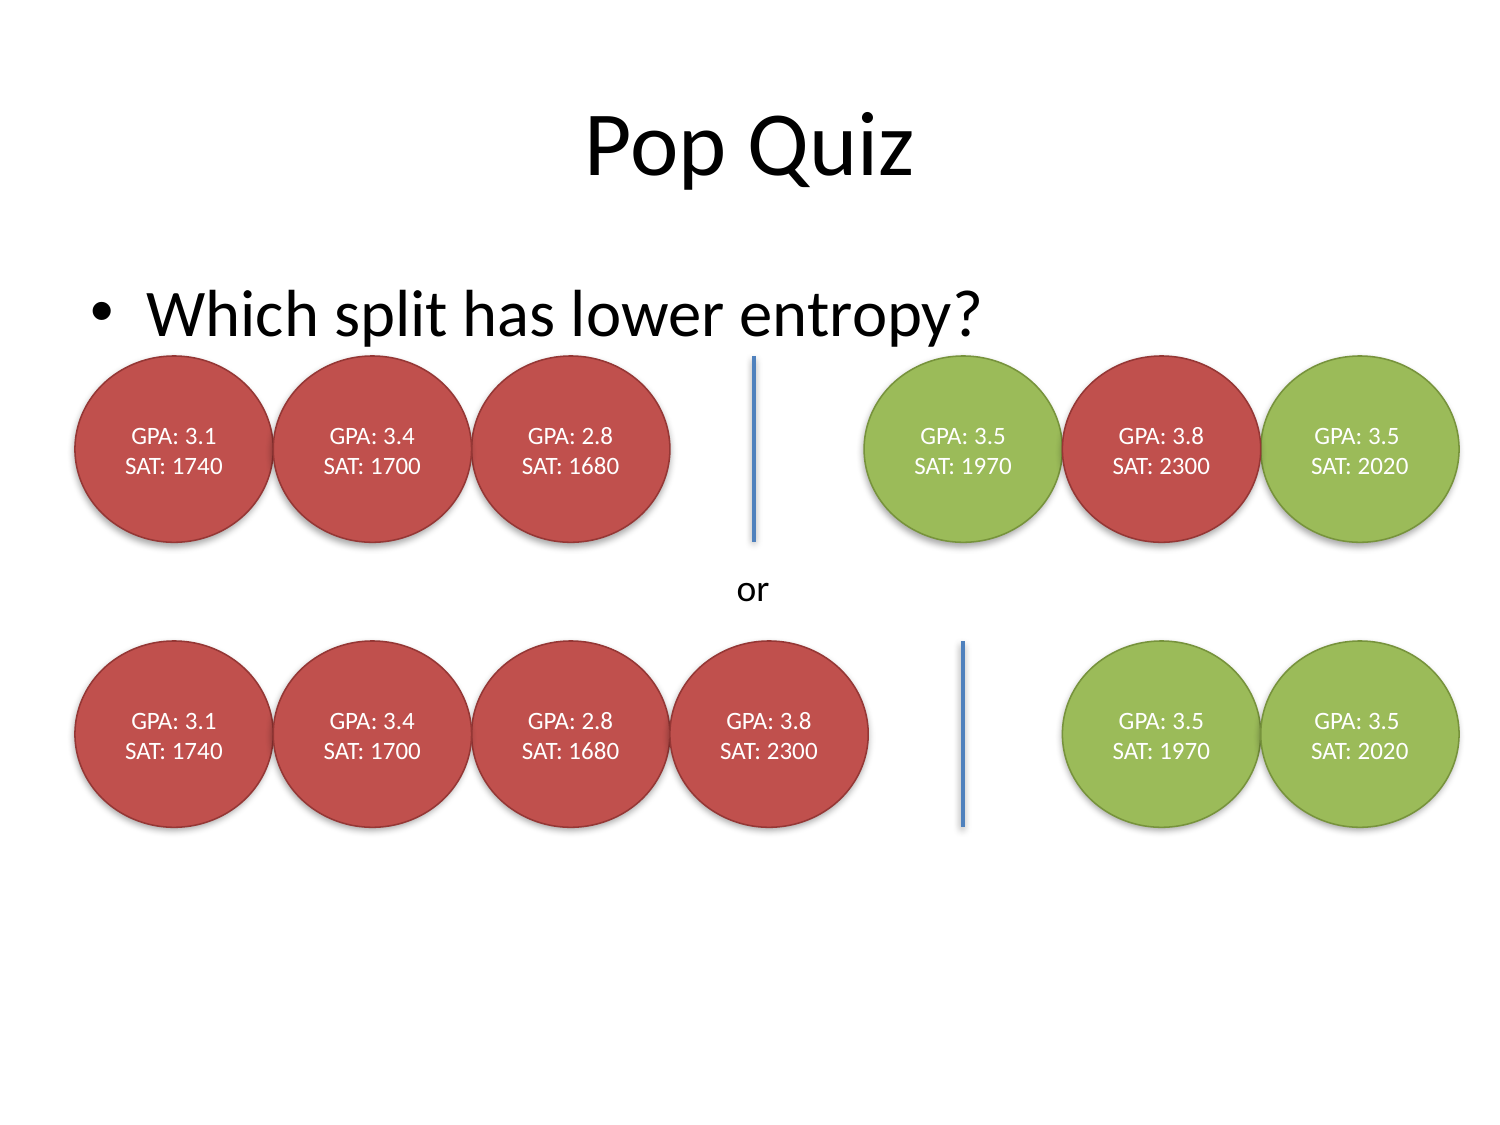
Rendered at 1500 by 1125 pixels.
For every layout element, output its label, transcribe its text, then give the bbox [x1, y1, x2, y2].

text_box or [721, 556, 785, 661]
text_box GPA: 2.8 SAT: 1680 [472, 640, 668, 829]
text_box GPA: 3.8 SAT: 2300 [1061, 355, 1262, 544]
text_box GPA: 3.5 SAT: 2020 [1262, 355, 1460, 544]
text_box GPA: 3.1 SAT: 1740 [74, 640, 271, 829]
text_box GPA: 3.5 SAT: 1970 [1061, 640, 1259, 829]
text_box GPA: 3.4 SAT: 1700 [272, 355, 473, 544]
text_box GPA: 3.4 SAT: 1700 [272, 640, 473, 829]
text_box GPA: 3.5 SAT: 1970 [863, 355, 1061, 544]
title Pop Quiz [75, 45, 1425, 233]
text_box GPA: 3.8 SAT: 2300 [669, 641, 869, 829]
list Which split has lower entropy? [75, 262, 1425, 1005]
text_box GPA: 3.5 SAT: 2020 [1260, 640, 1460, 829]
text_box GPA: 2.8 SAT: 1680 [472, 355, 671, 544]
text_box GPA: 3.1 SAT: 1740 [74, 355, 271, 544]
